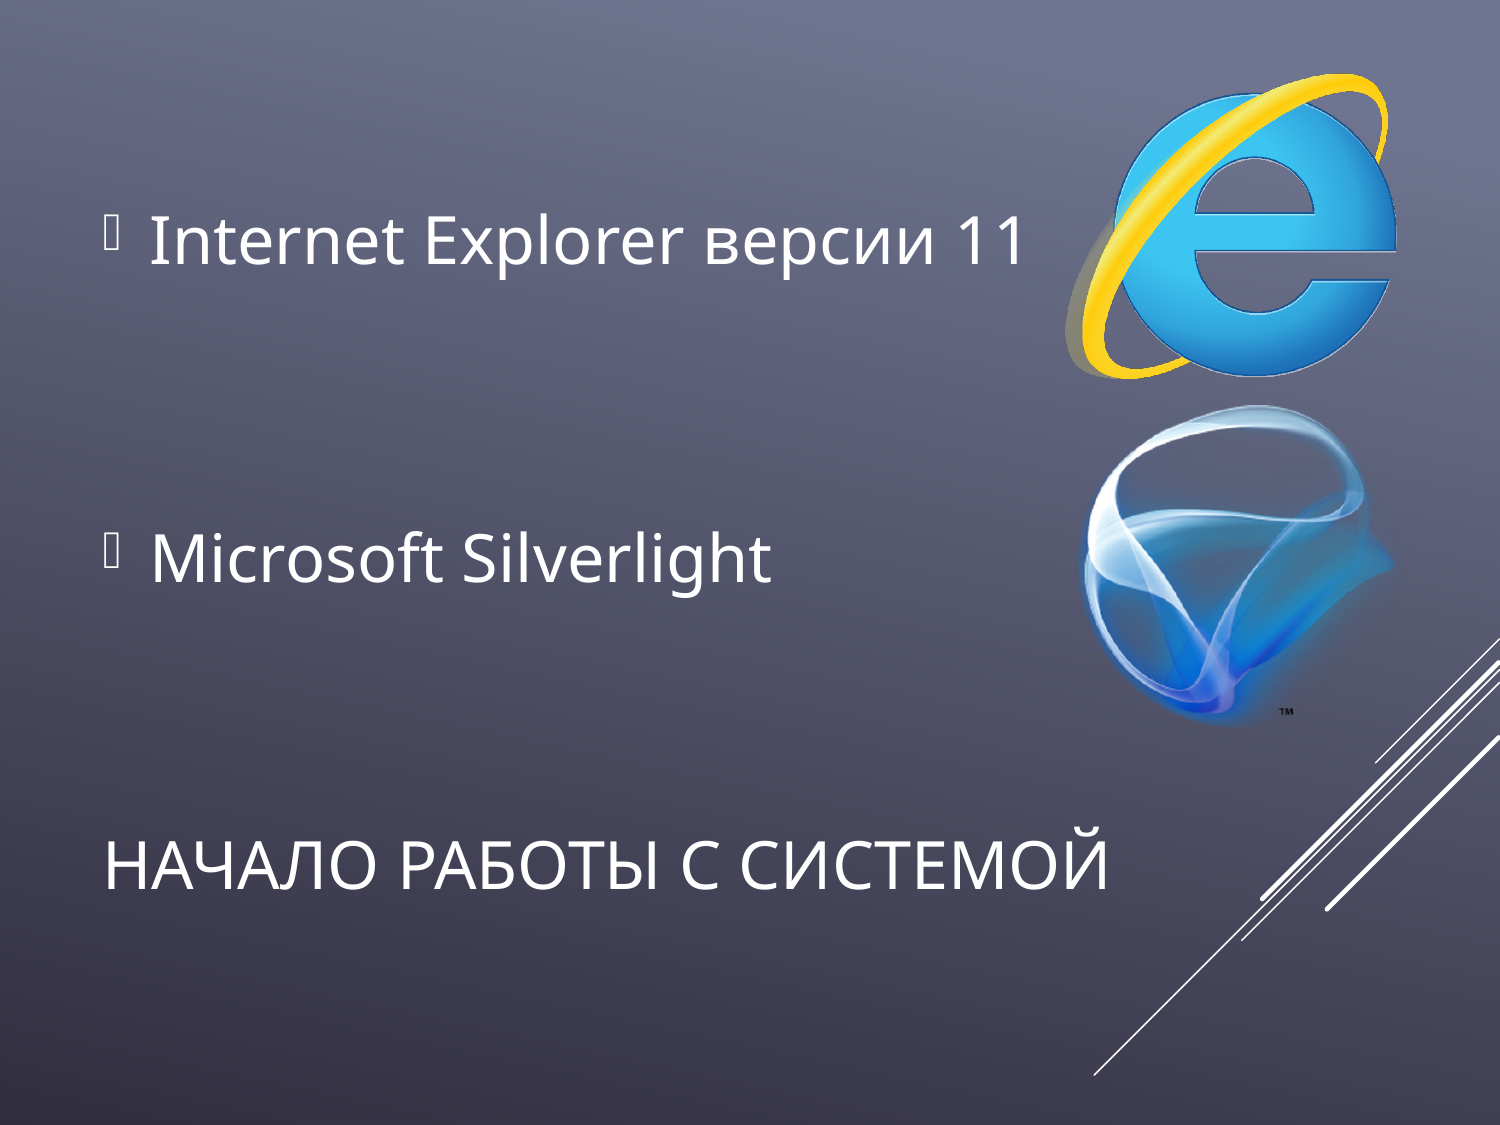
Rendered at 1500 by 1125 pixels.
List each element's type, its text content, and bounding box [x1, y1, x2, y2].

title Начало работы с системой [87, 737, 1163, 988]
picture [1018, 405, 1446, 738]
list Internet Explorer версии 11 Microsoft Silverlight [87, 87, 1163, 706]
picture [1065, 62, 1399, 397]
